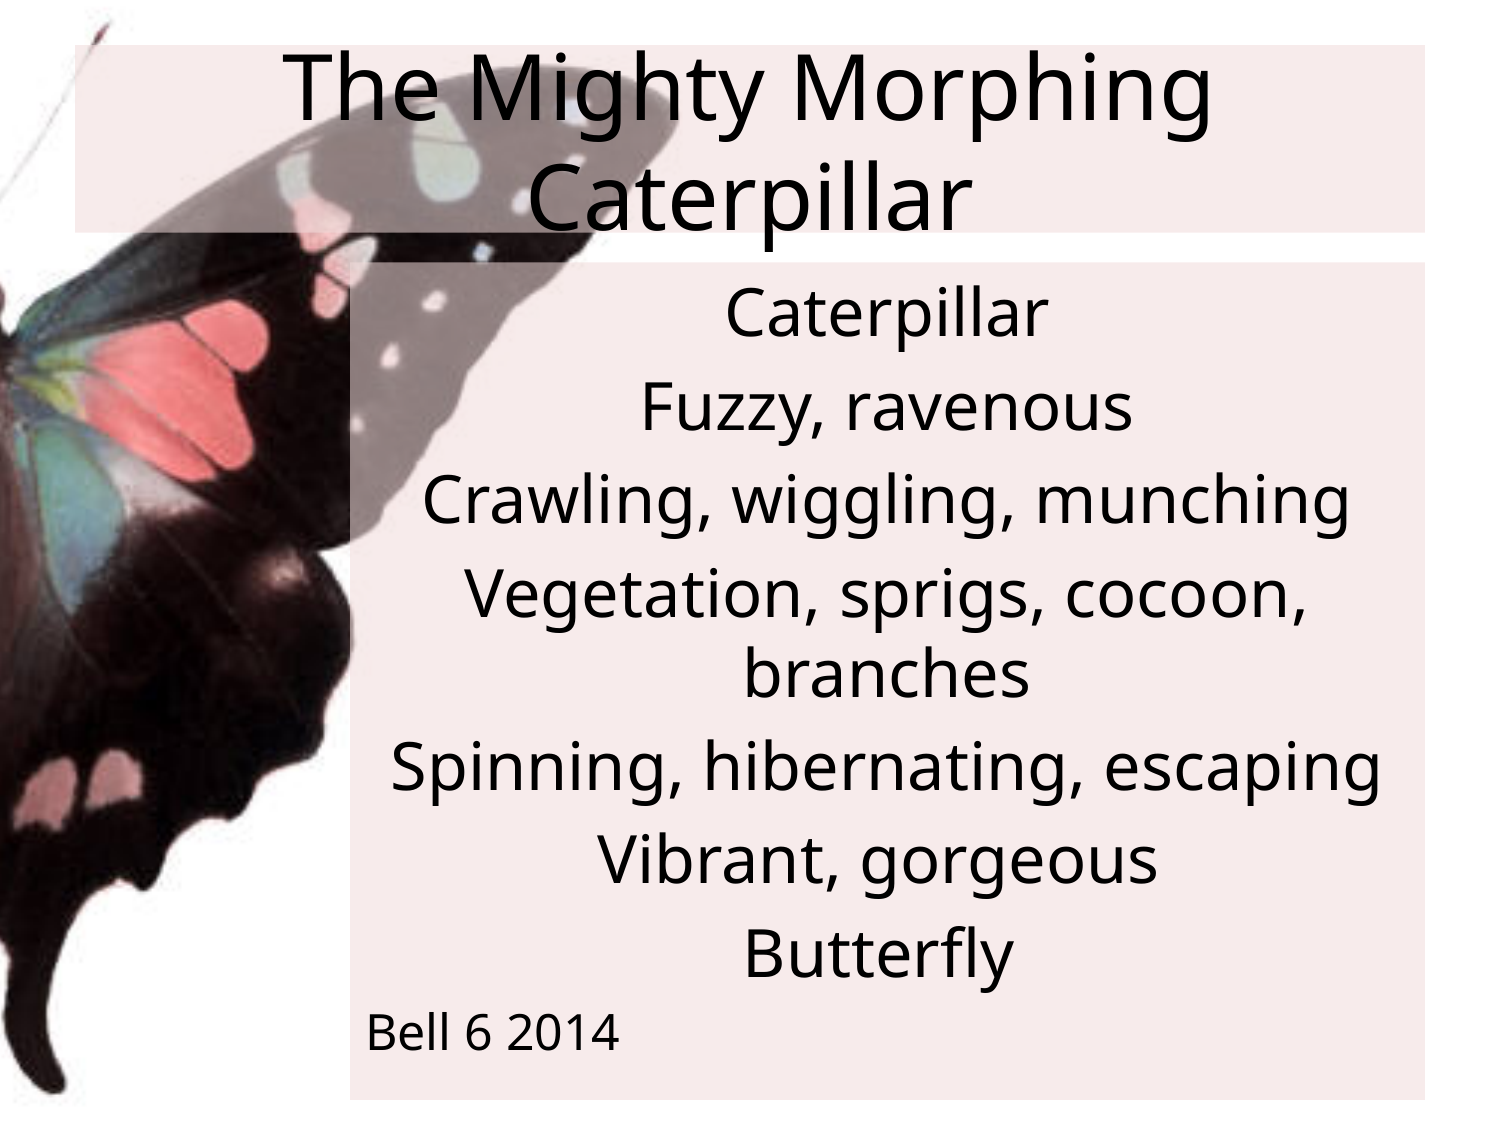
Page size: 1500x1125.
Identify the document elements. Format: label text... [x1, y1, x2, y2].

list Caterpillar Fuzzy, ravenous Crawling, wiggling, munching Vegetation, sprigs, cocoon, branches Spinning, hibernating, escaping Vibrant, gorgeous Butterfly Bell 6 2014 [350, 262, 1425, 1100]
picture [0, 0, 716, 1116]
title The Mighty Morphing Caterpillar [75, 45, 1425, 233]
